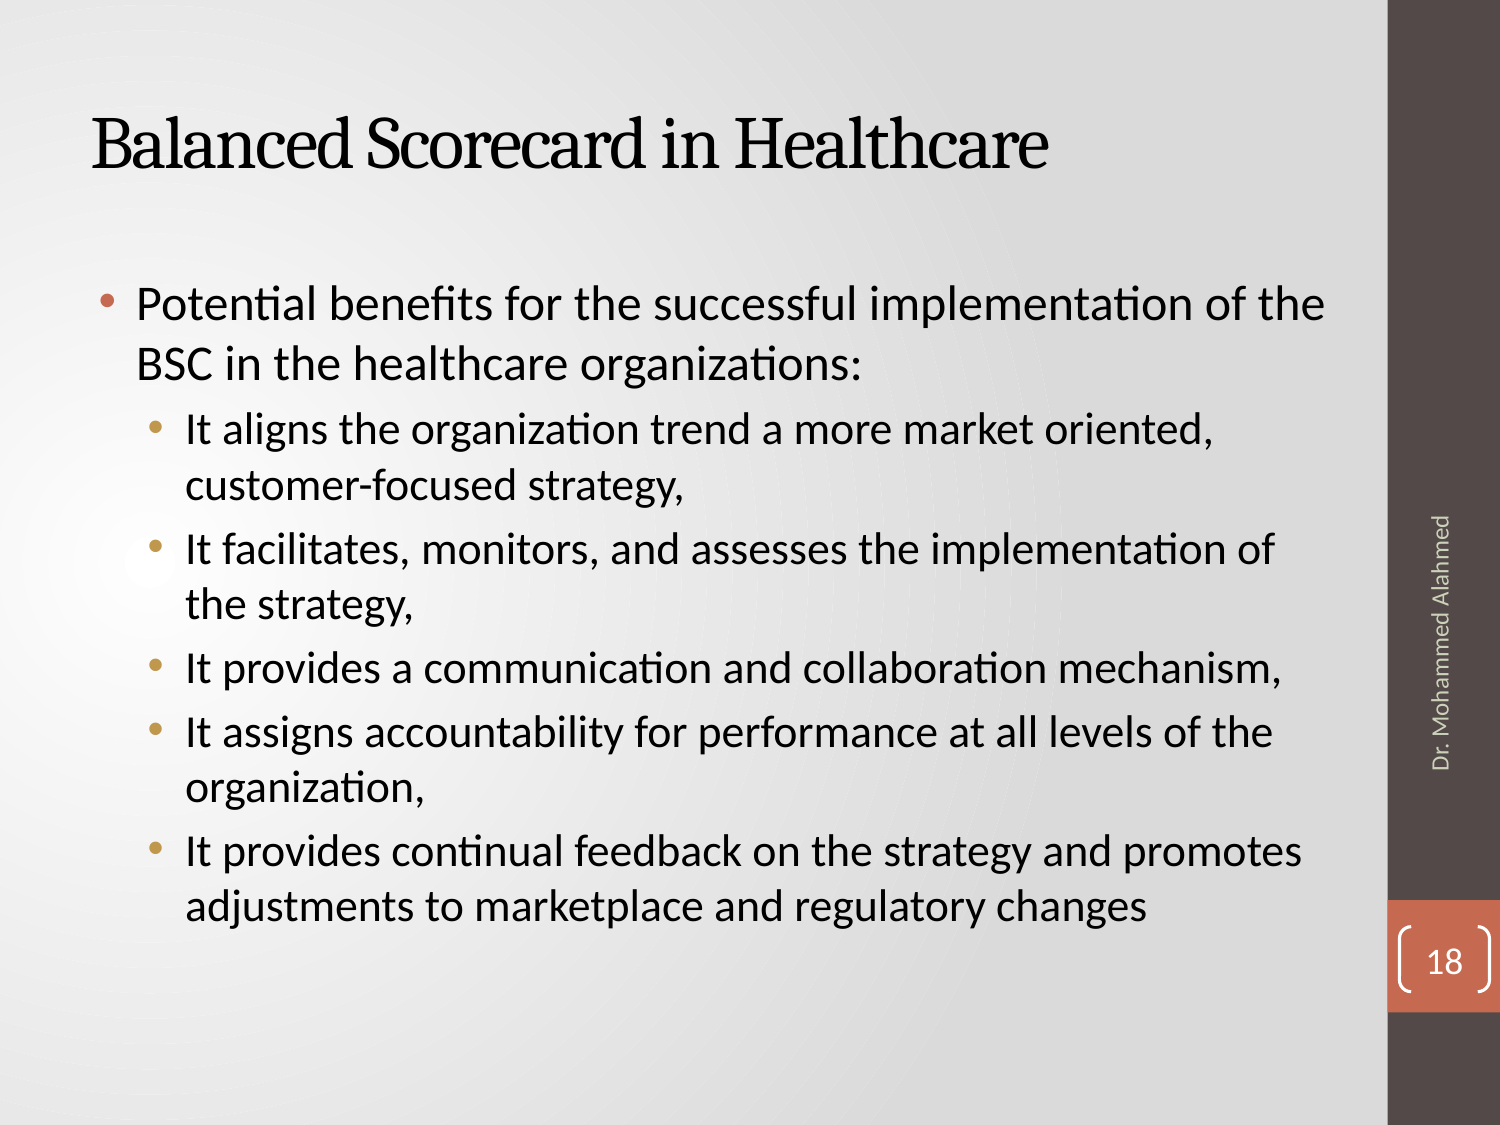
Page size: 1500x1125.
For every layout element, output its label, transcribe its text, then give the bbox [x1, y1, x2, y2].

list Potential benefits for the successful implementation of the BSC in the healthcare organizations: It aligns the organization trend a more market oriented, customer-focused strategy, It facilitates, monitors, and assesses the implementation of the strategy, It provides a communication and collaboration mechanism, It assigns accountability for performance at all levels of the organization, It provides continual feedback on the strategy and promotes adjustments to marketplace and regulatory changes [64, 262, 1353, 1050]
title Balanced Scorecard in Healthcare [75, 45, 1325, 233]
slide_number 18 [1397, 925, 1492, 994]
footer Dr. Mohammed Alahmed [1408, 500, 1469, 889]
